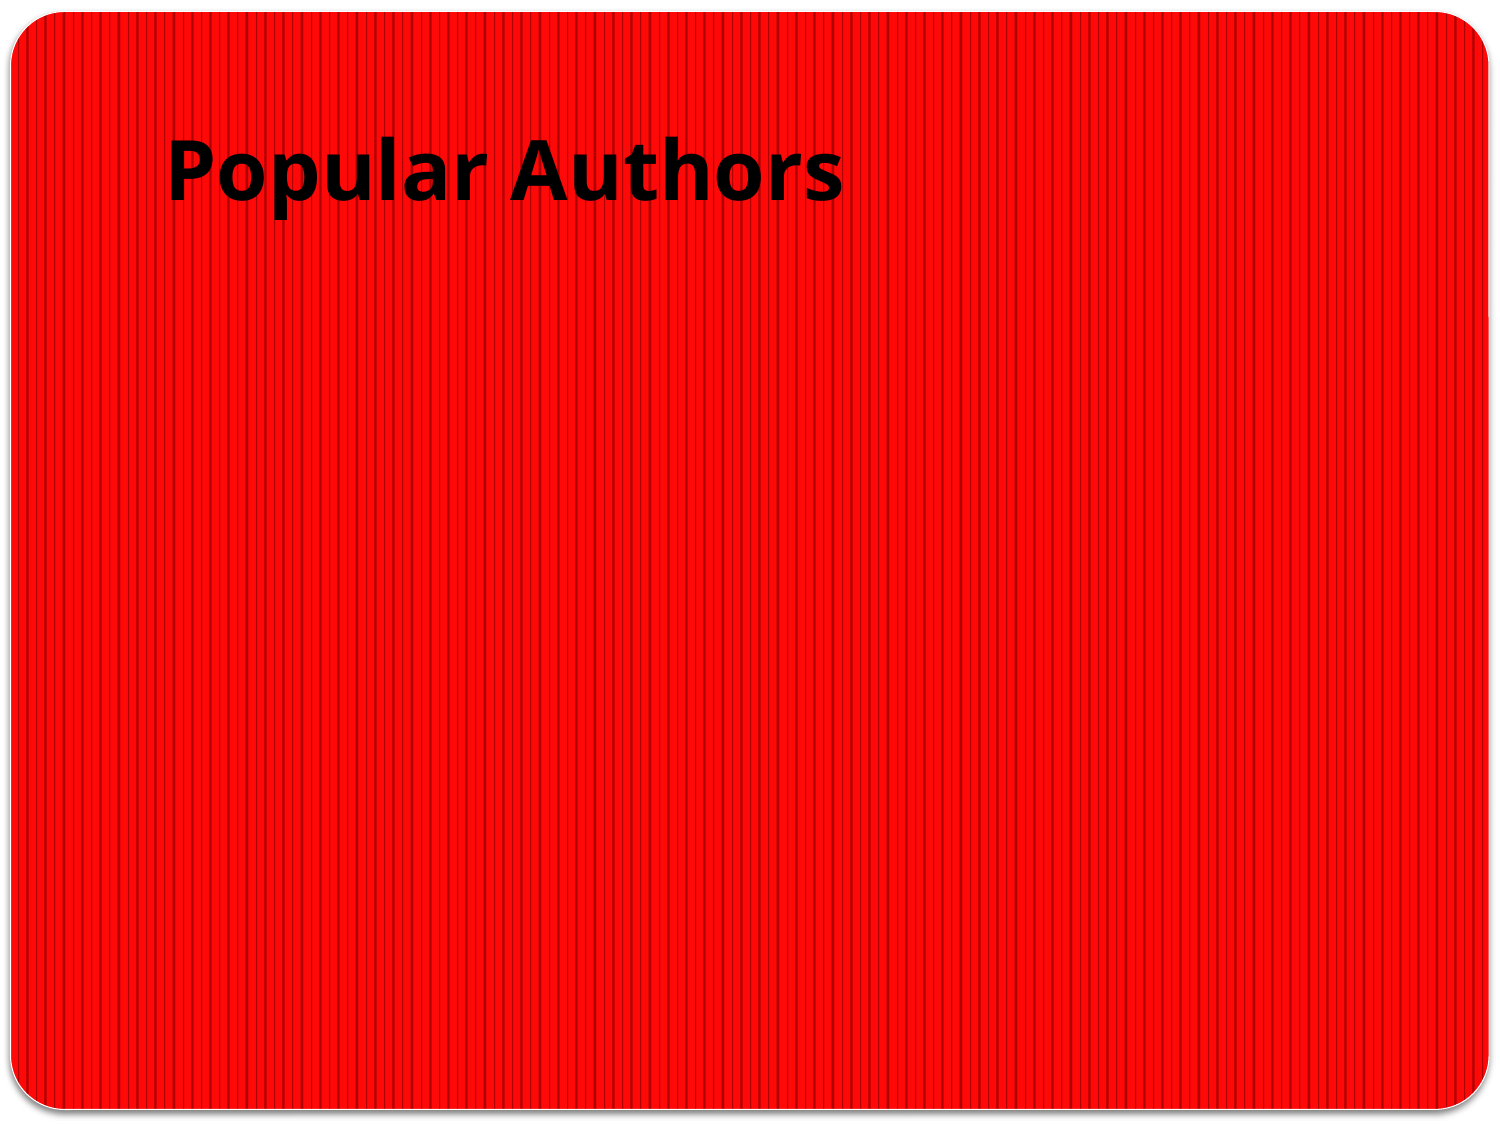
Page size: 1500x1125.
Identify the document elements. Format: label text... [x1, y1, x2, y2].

title Popular Authors [150, 45, 1425, 233]
